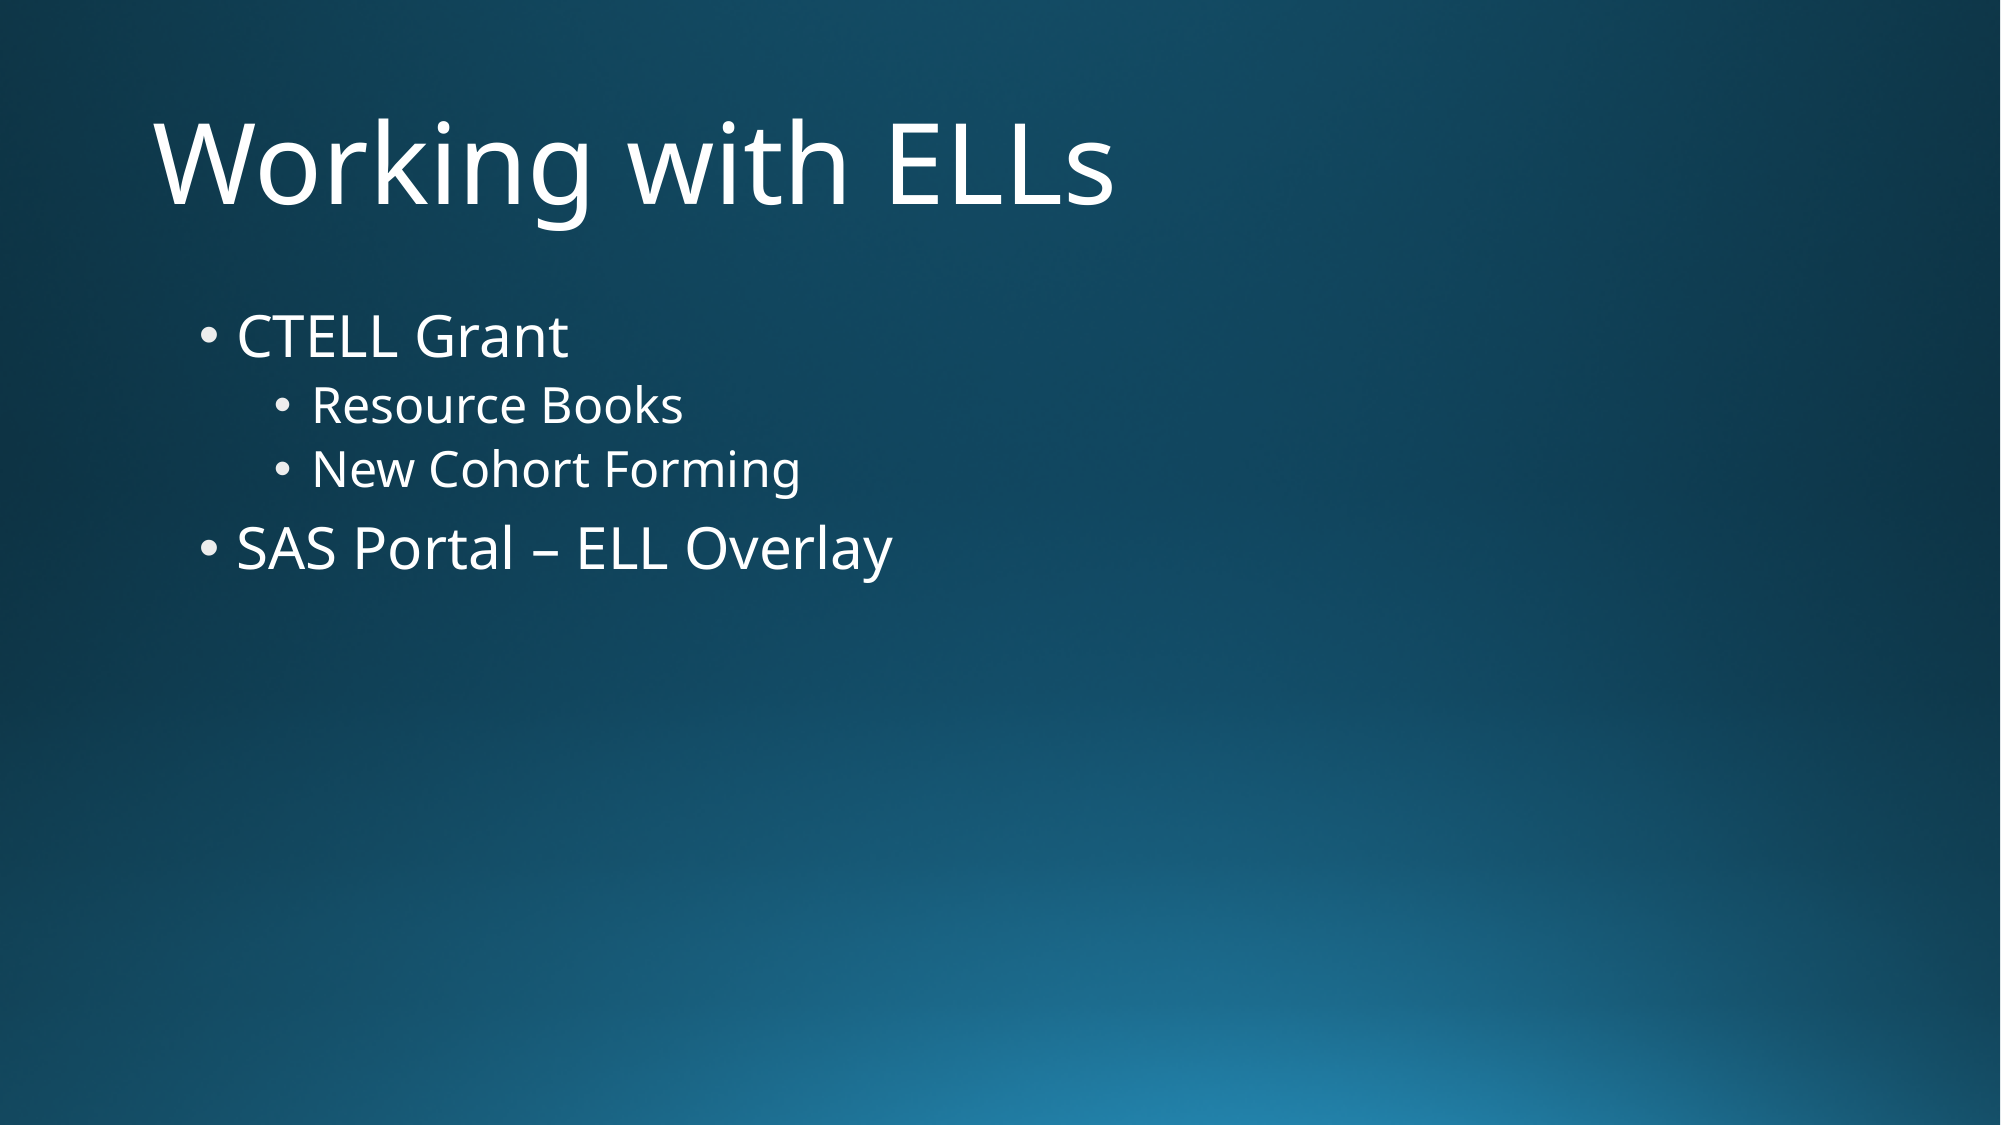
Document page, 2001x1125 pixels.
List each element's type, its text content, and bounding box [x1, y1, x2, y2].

title Working with ELLs [137, 59, 1863, 278]
list CTELL Grant Resource Books New Cohort Forming SAS Portal – ELL Overlay [183, 299, 1863, 1014]
picture [0, 0, 2001, 1125]
